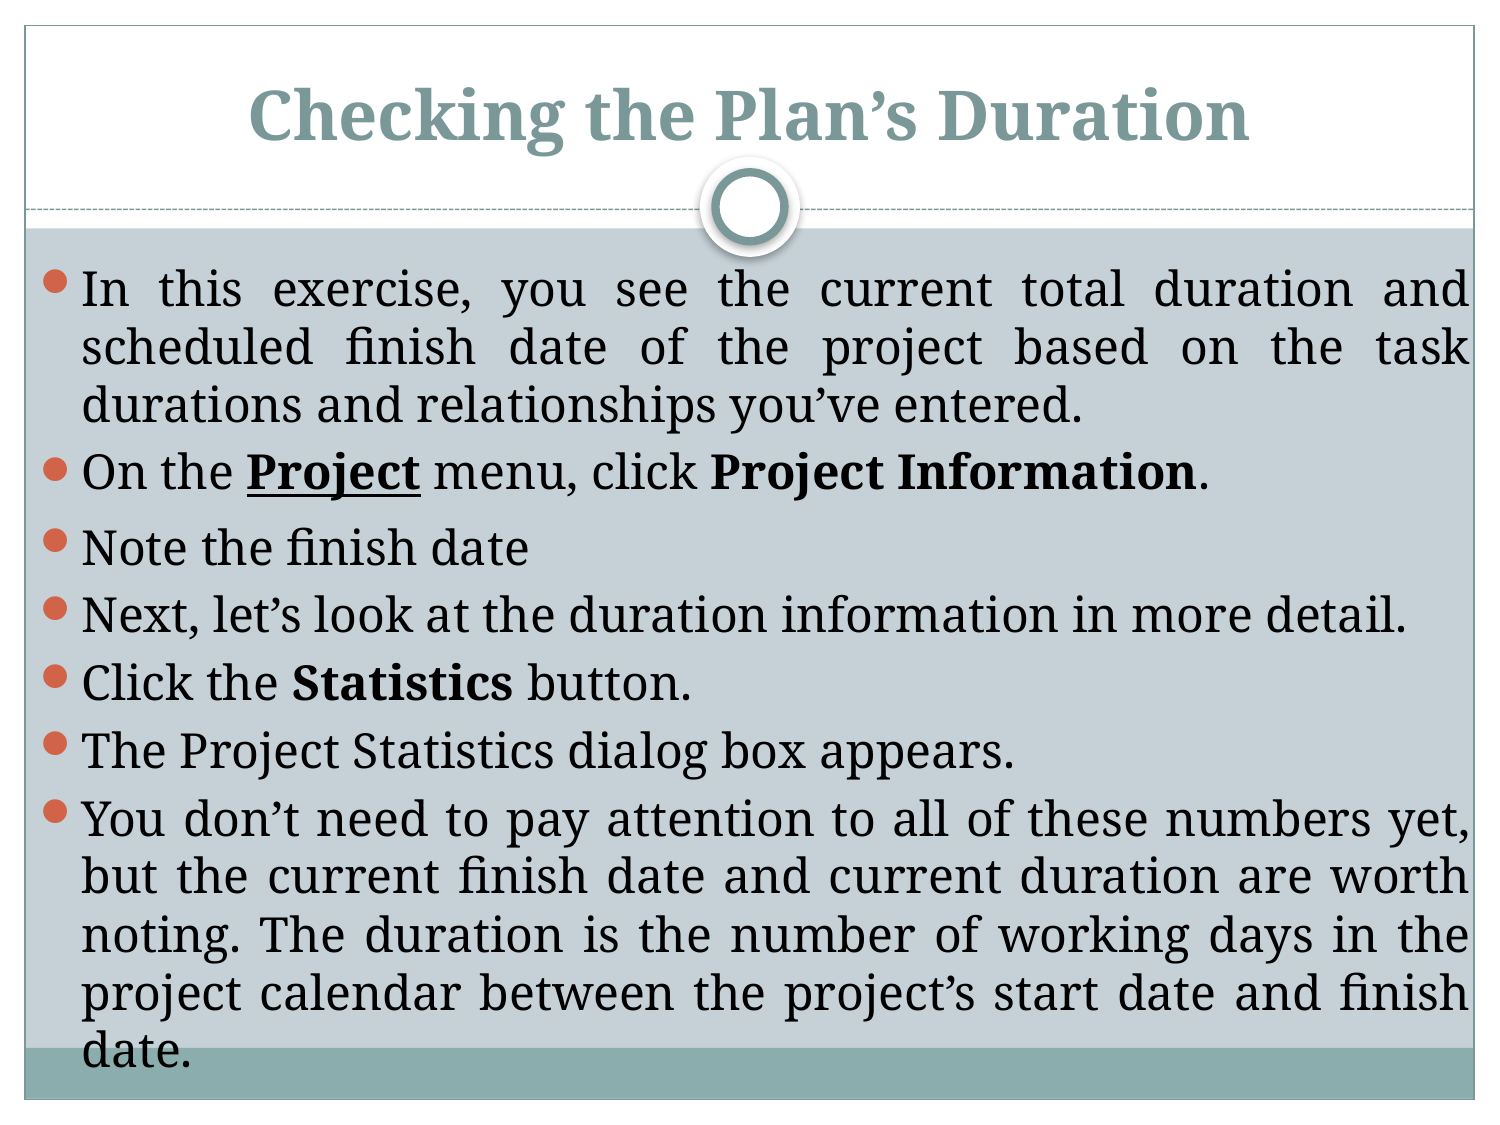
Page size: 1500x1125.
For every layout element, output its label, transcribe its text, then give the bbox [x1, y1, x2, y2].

title Checking the Plan’s Duration [49, 37, 1450, 162]
list In this exercise, you see the current total duration and scheduled finish date of the project based on the task durations and relationships you’ve entered. On the Project menu, click Project Information. Note the finish date Next, let’s look at the duration information in more detail. Click the Statistics button. The Project Statistics dialog box appears. You don’t need to pay attention to all of these numbers yet, but the current finish date and current duration are worth noting. The duration is the number of working days in the project calendar between the project’s start date and finish date. [24, 250, 1488, 1088]
